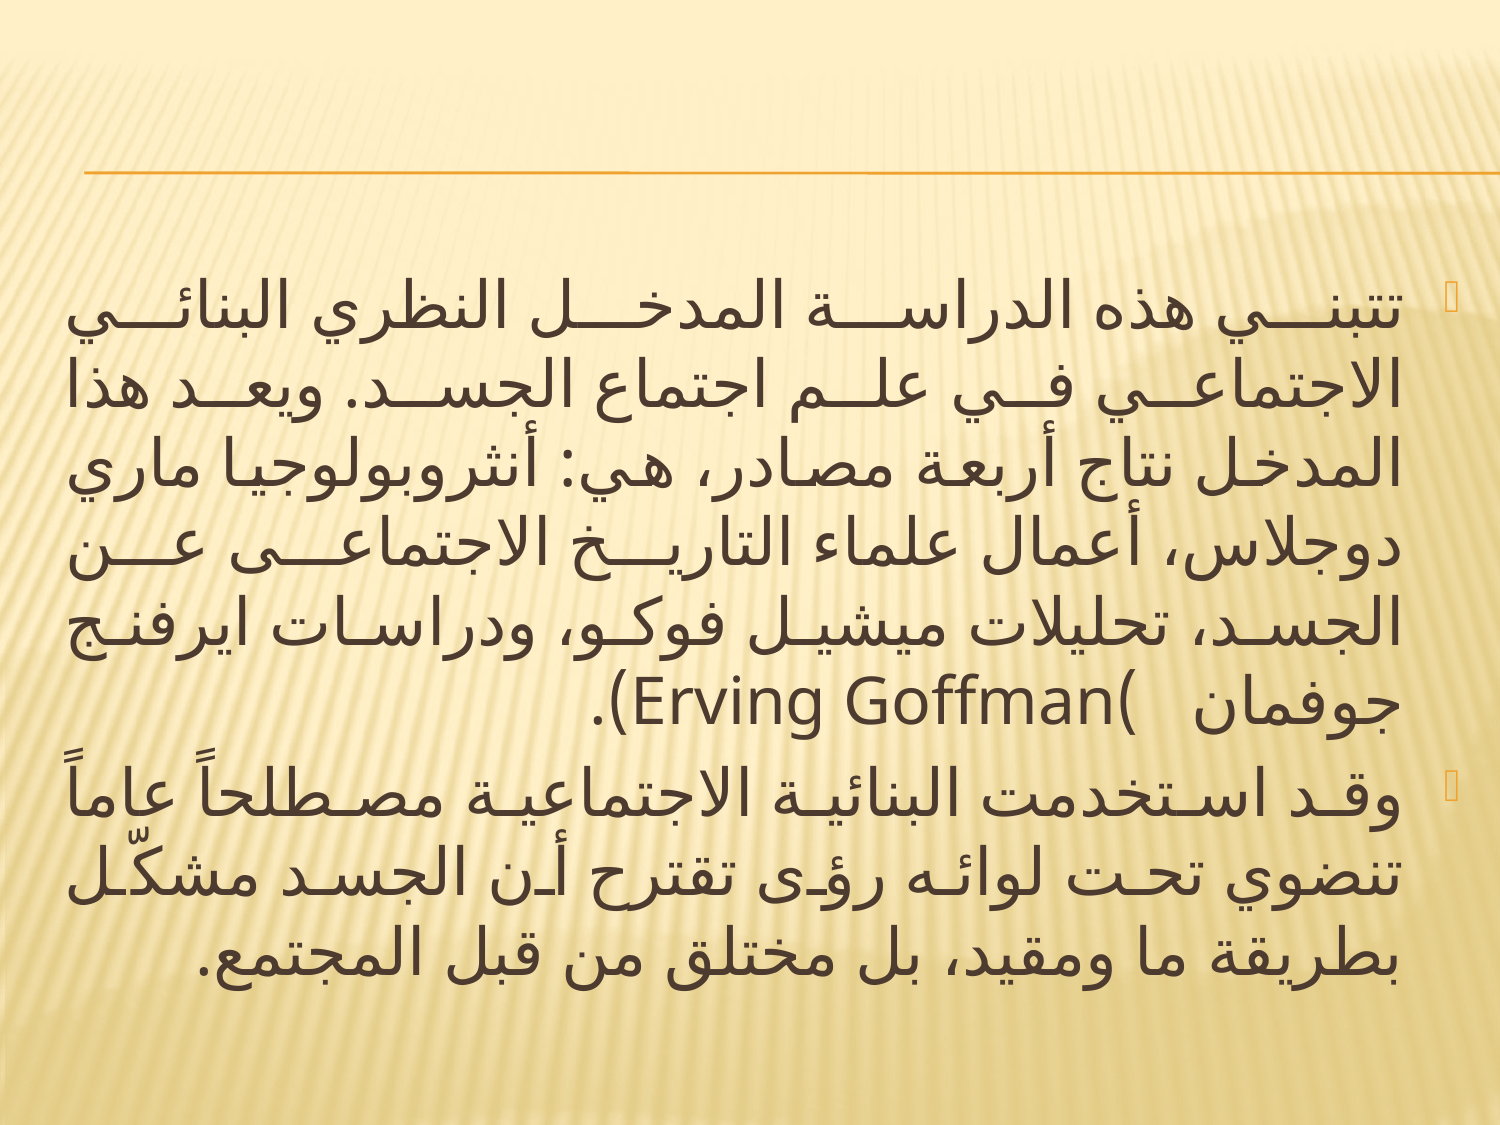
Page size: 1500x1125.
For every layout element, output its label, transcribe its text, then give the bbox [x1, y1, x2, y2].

list تتبني هذه الدراسة المدخل النظري البنائي الاجتماعي في علم اجتماع الجسد. ويعد هذا المدخل نتاج أربعة مصادر، هي: أنثروبولوجيا ماري دوجلاس، أعمال علماء التاريخ الاجتماعى عن الجسد، تحليلات ميشيل فوكو، ودراسات ايرفنج جوفمان )Erving Goffman). وقد استخدمت البنائية الاجتماعية مصطلحاً عاماً تنضوي تحت لوائه رؤى تقترح أن الجسد مشكّل بطريقة ما ومقيد، بل مختلق من قبل المجتمع. [50, 254, 1475, 998]
